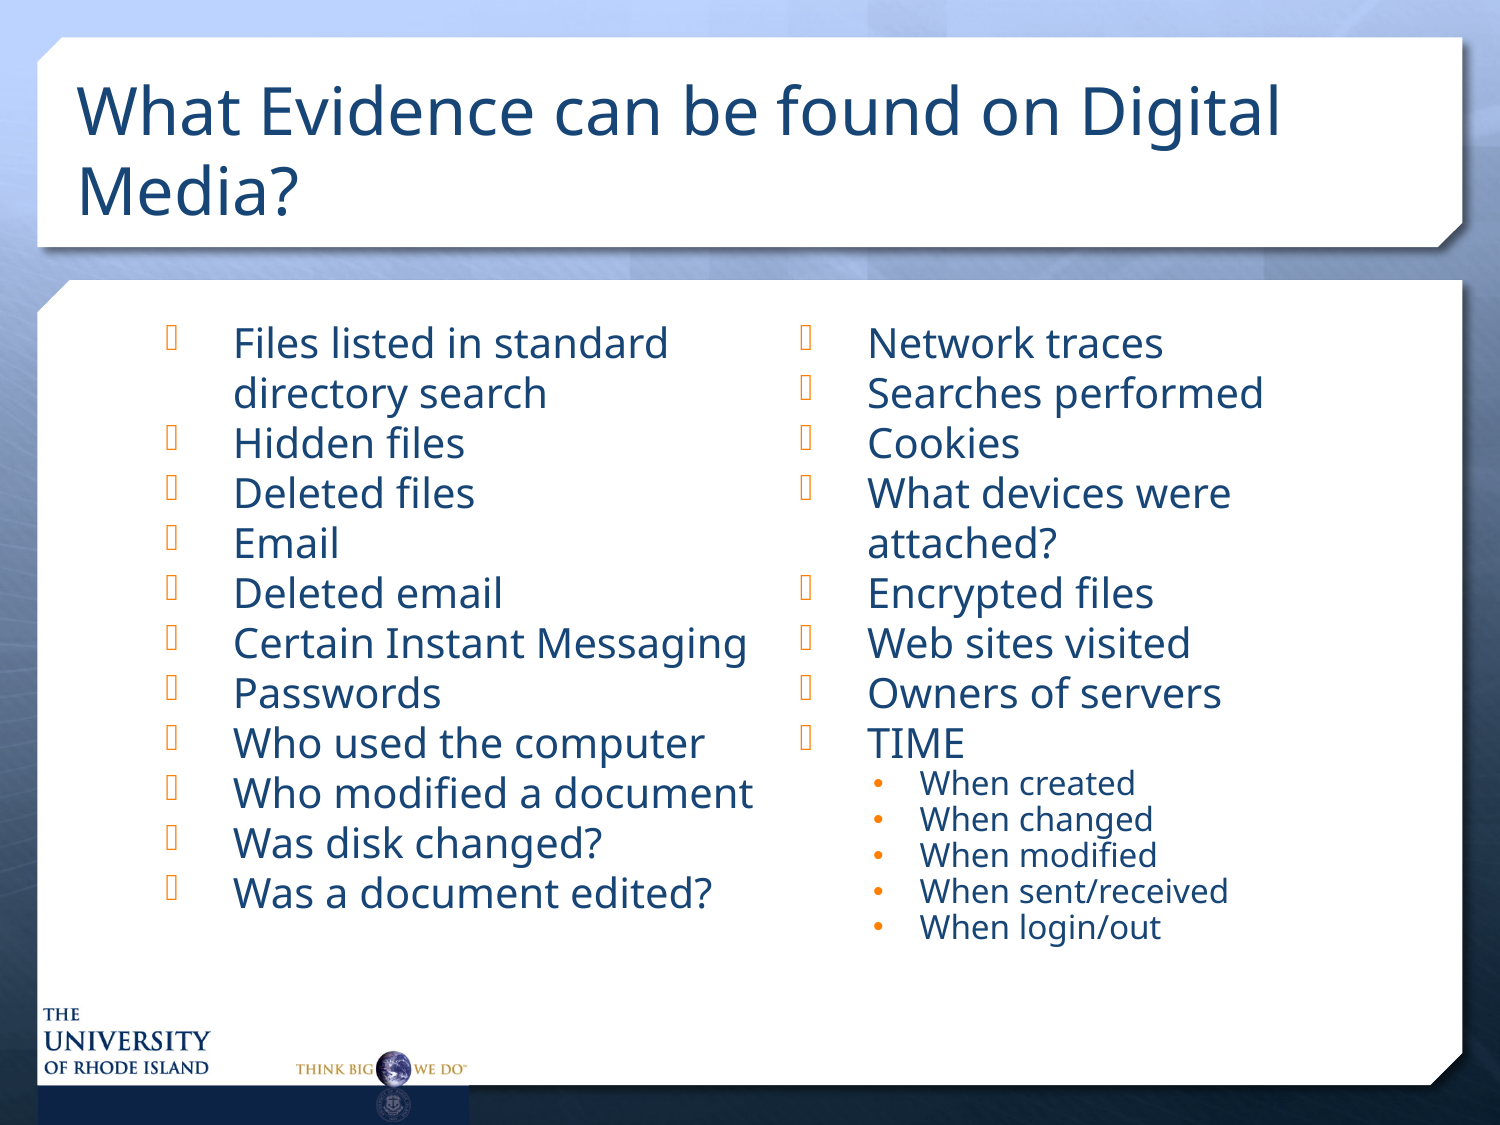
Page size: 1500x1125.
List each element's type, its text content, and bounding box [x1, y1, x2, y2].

text_box [378, 452, 409, 514]
picture [38, 1004, 469, 1125]
title What Evidence can be found on Digital Media? [61, 48, 1427, 236]
list Files listed in standard directory search Hidden files Deleted files Email Deleted email Certain Instant Messaging Passwords Who used the computer Who modified a document Was disk changed? Was a document edited? Network traces Searches performed Cookies What devices were attached? Encrypted files Web sites visited Owners of servers TIME When created When changed When modified When sent/received When login/out [127, 309, 1427, 925]
